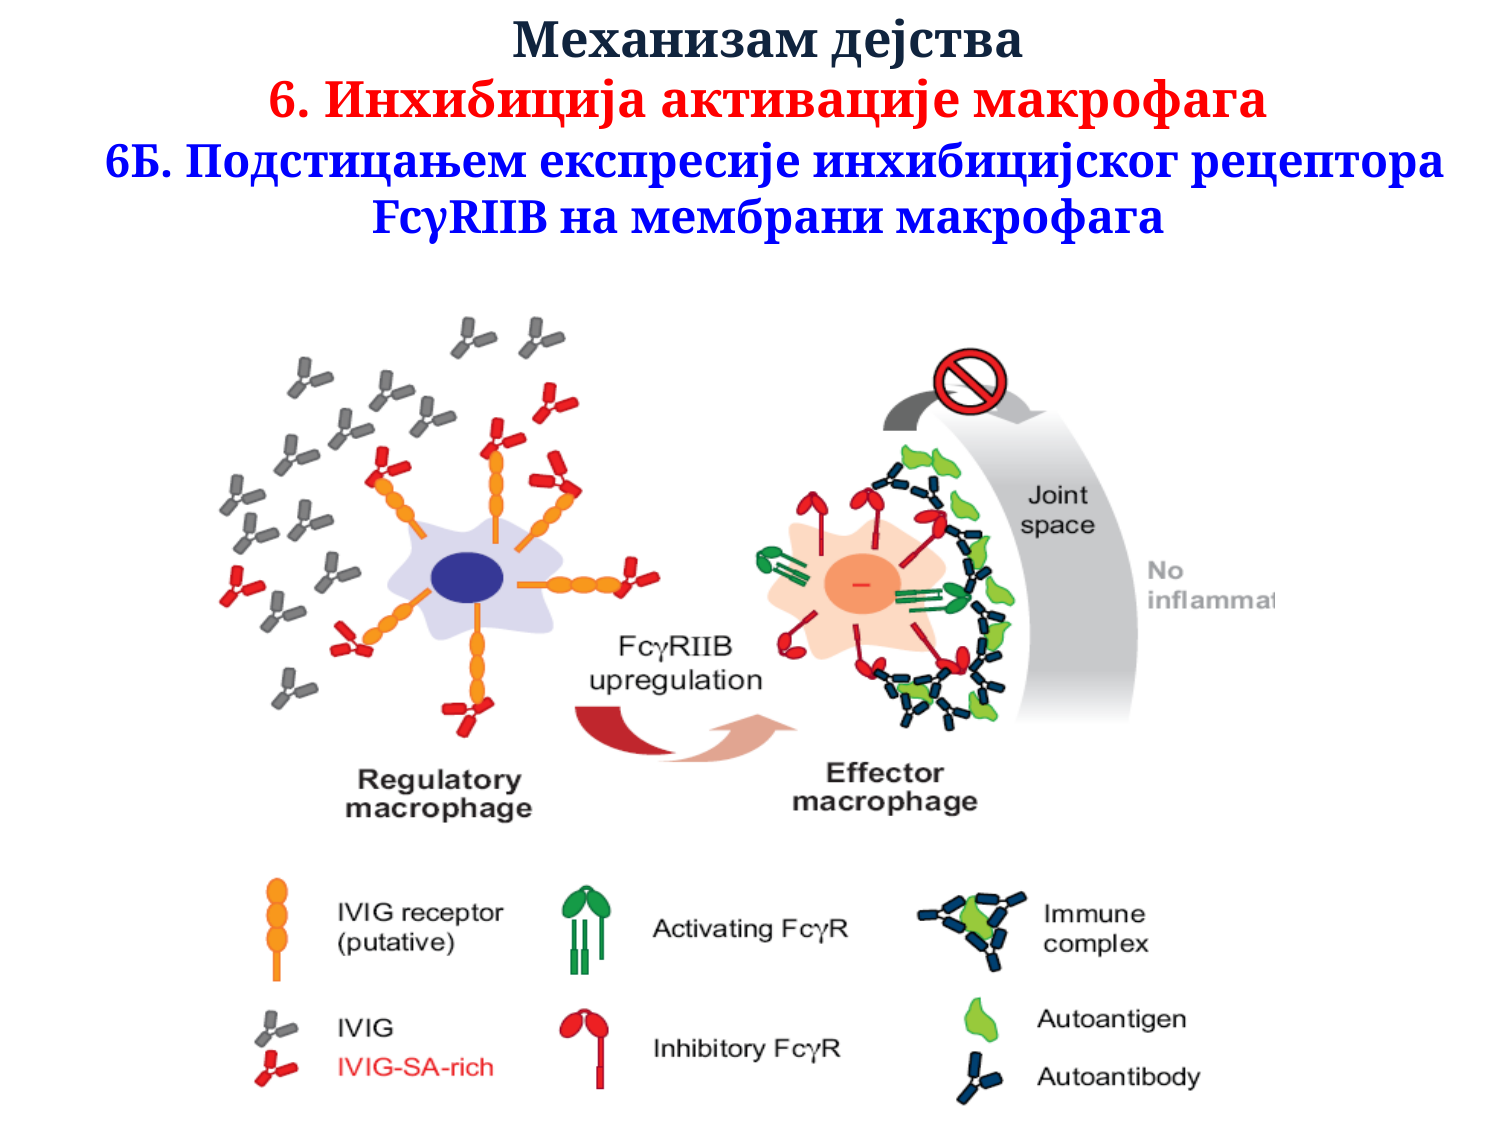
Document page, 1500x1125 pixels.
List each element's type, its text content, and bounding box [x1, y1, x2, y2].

title Механизам дејства 6. Инхибиција активације макрофага 6Б. Подстицањем експресије инхибицијског рецептора FcγRIIВ на мембрани макрофага [37, 0, 1500, 238]
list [174, 299, 1276, 1125]
